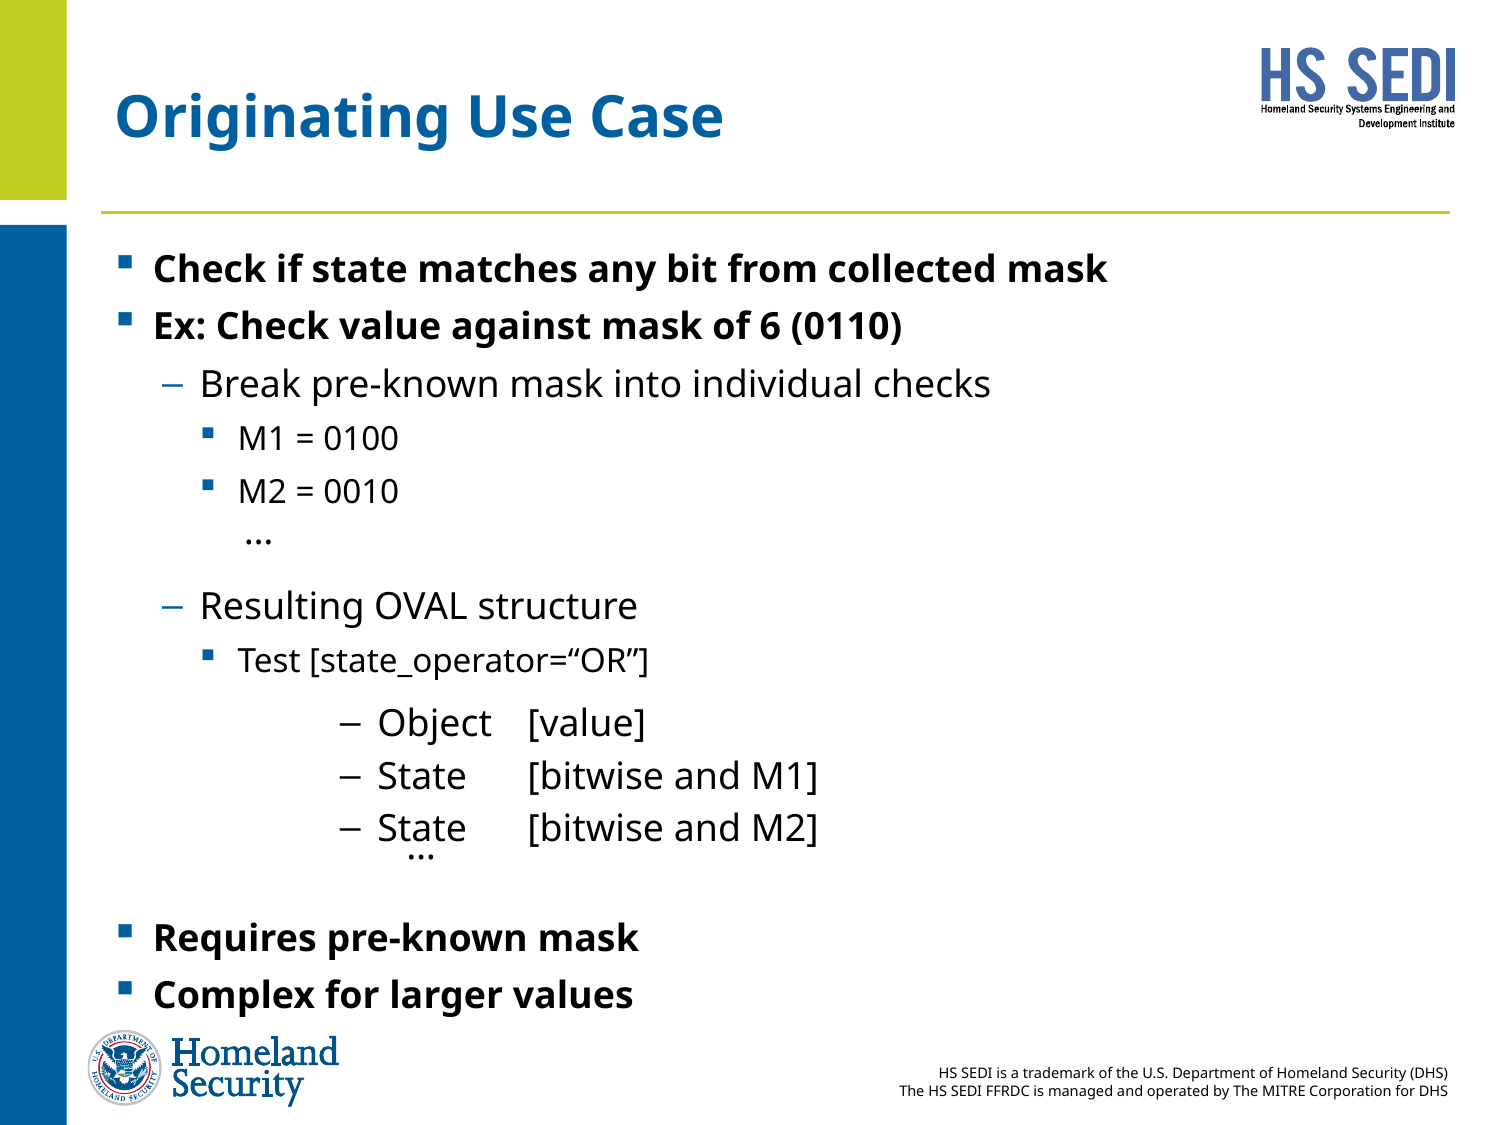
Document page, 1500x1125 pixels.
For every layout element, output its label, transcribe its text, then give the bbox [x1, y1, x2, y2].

list Check if state matches any bit from collected mask Ex: Check value against mask of 6 (0110) Break pre-known mask into individual checks M1 = 0100 M2 = 0010 Resulting OVAL structure Test [state_operator=“OR”] Object [value] State [bitwise and M1] State [bitwise and M2] Requires pre-known mask Complex for larger values [99, 237, 1450, 1013]
text_box … [391, 814, 452, 875]
title Originating Use Case [99, 45, 1248, 188]
text_box … [229, 499, 289, 560]
